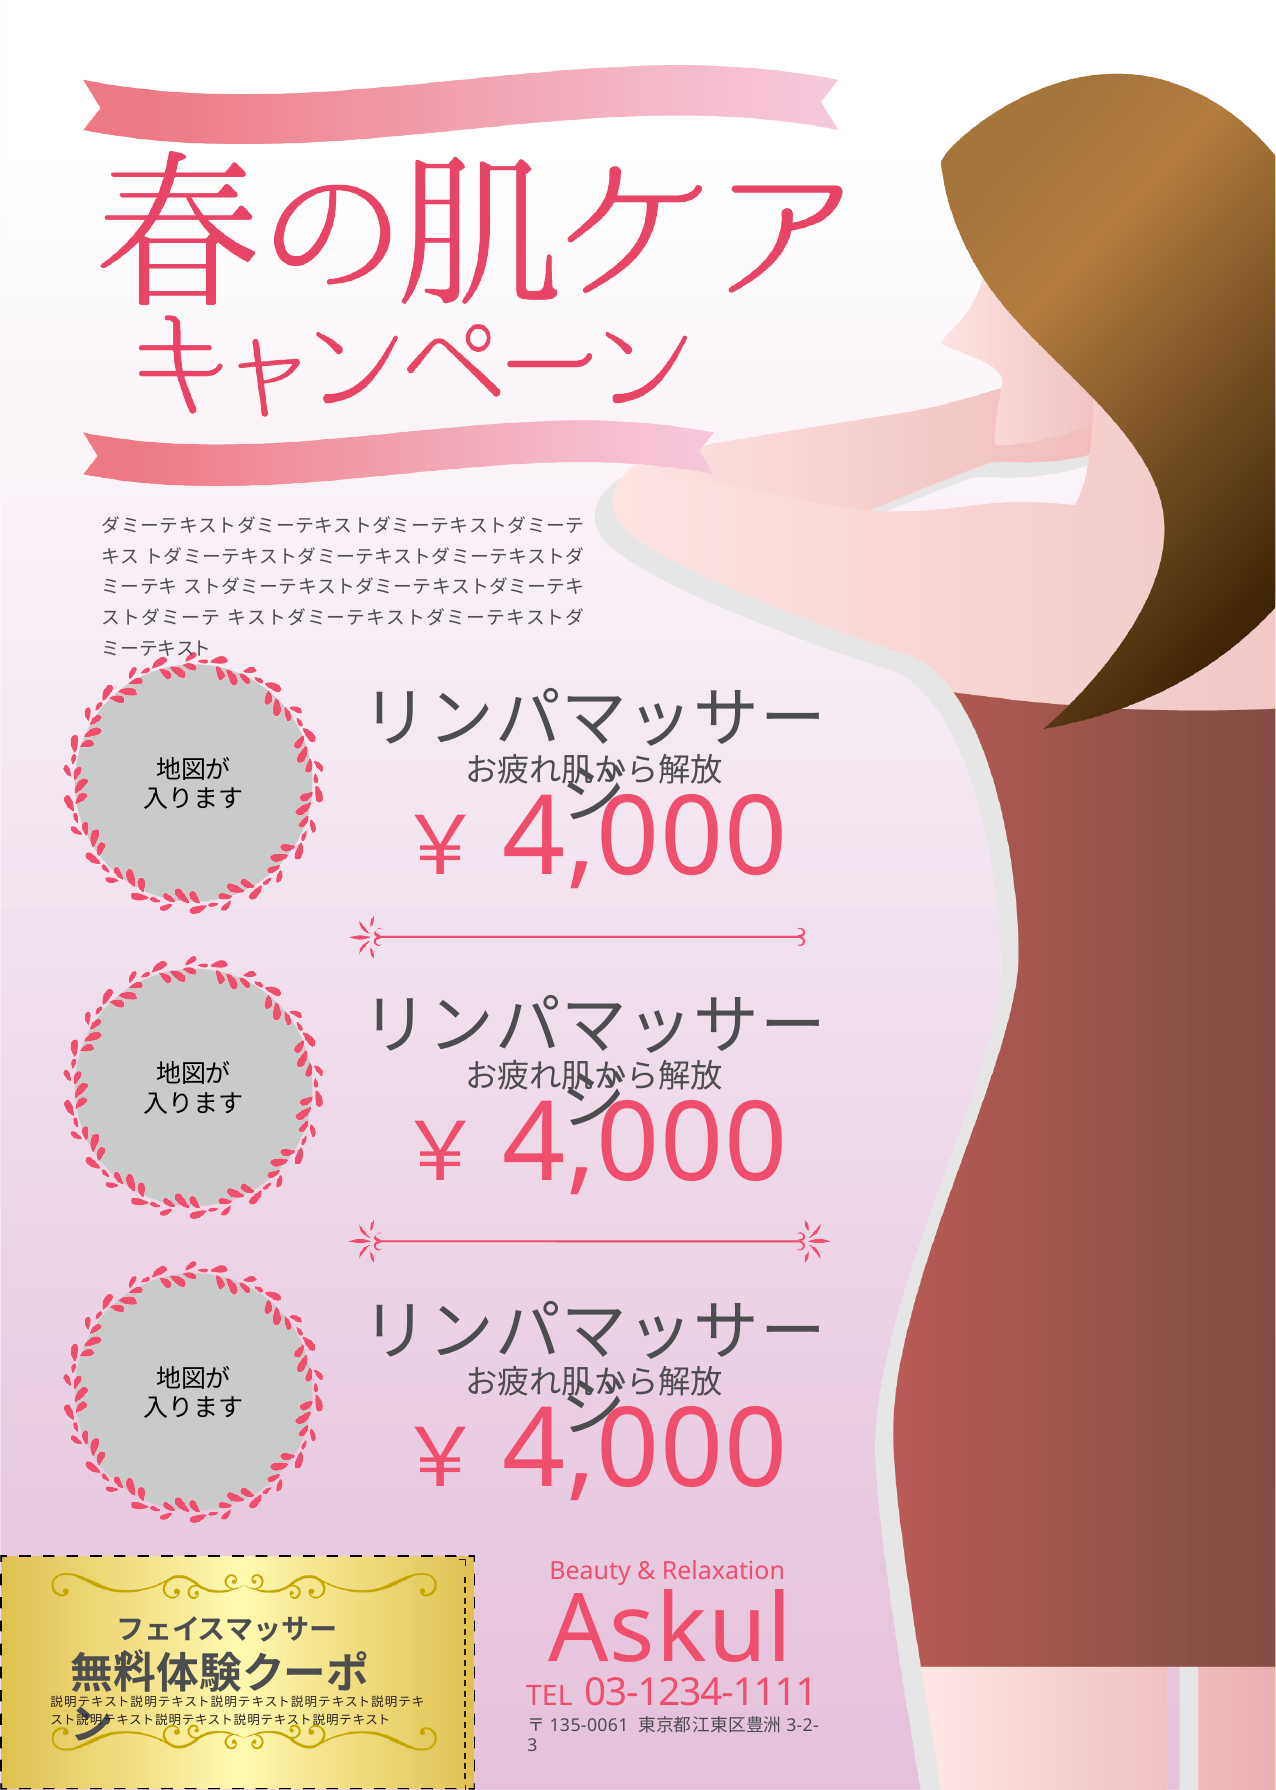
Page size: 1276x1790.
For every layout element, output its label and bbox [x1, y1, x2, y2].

text_box [348, 1219, 831, 1263]
text_box [63, 652, 323, 914]
text_box [348, 915, 806, 959]
picture [0, 0, 1276, 1790]
